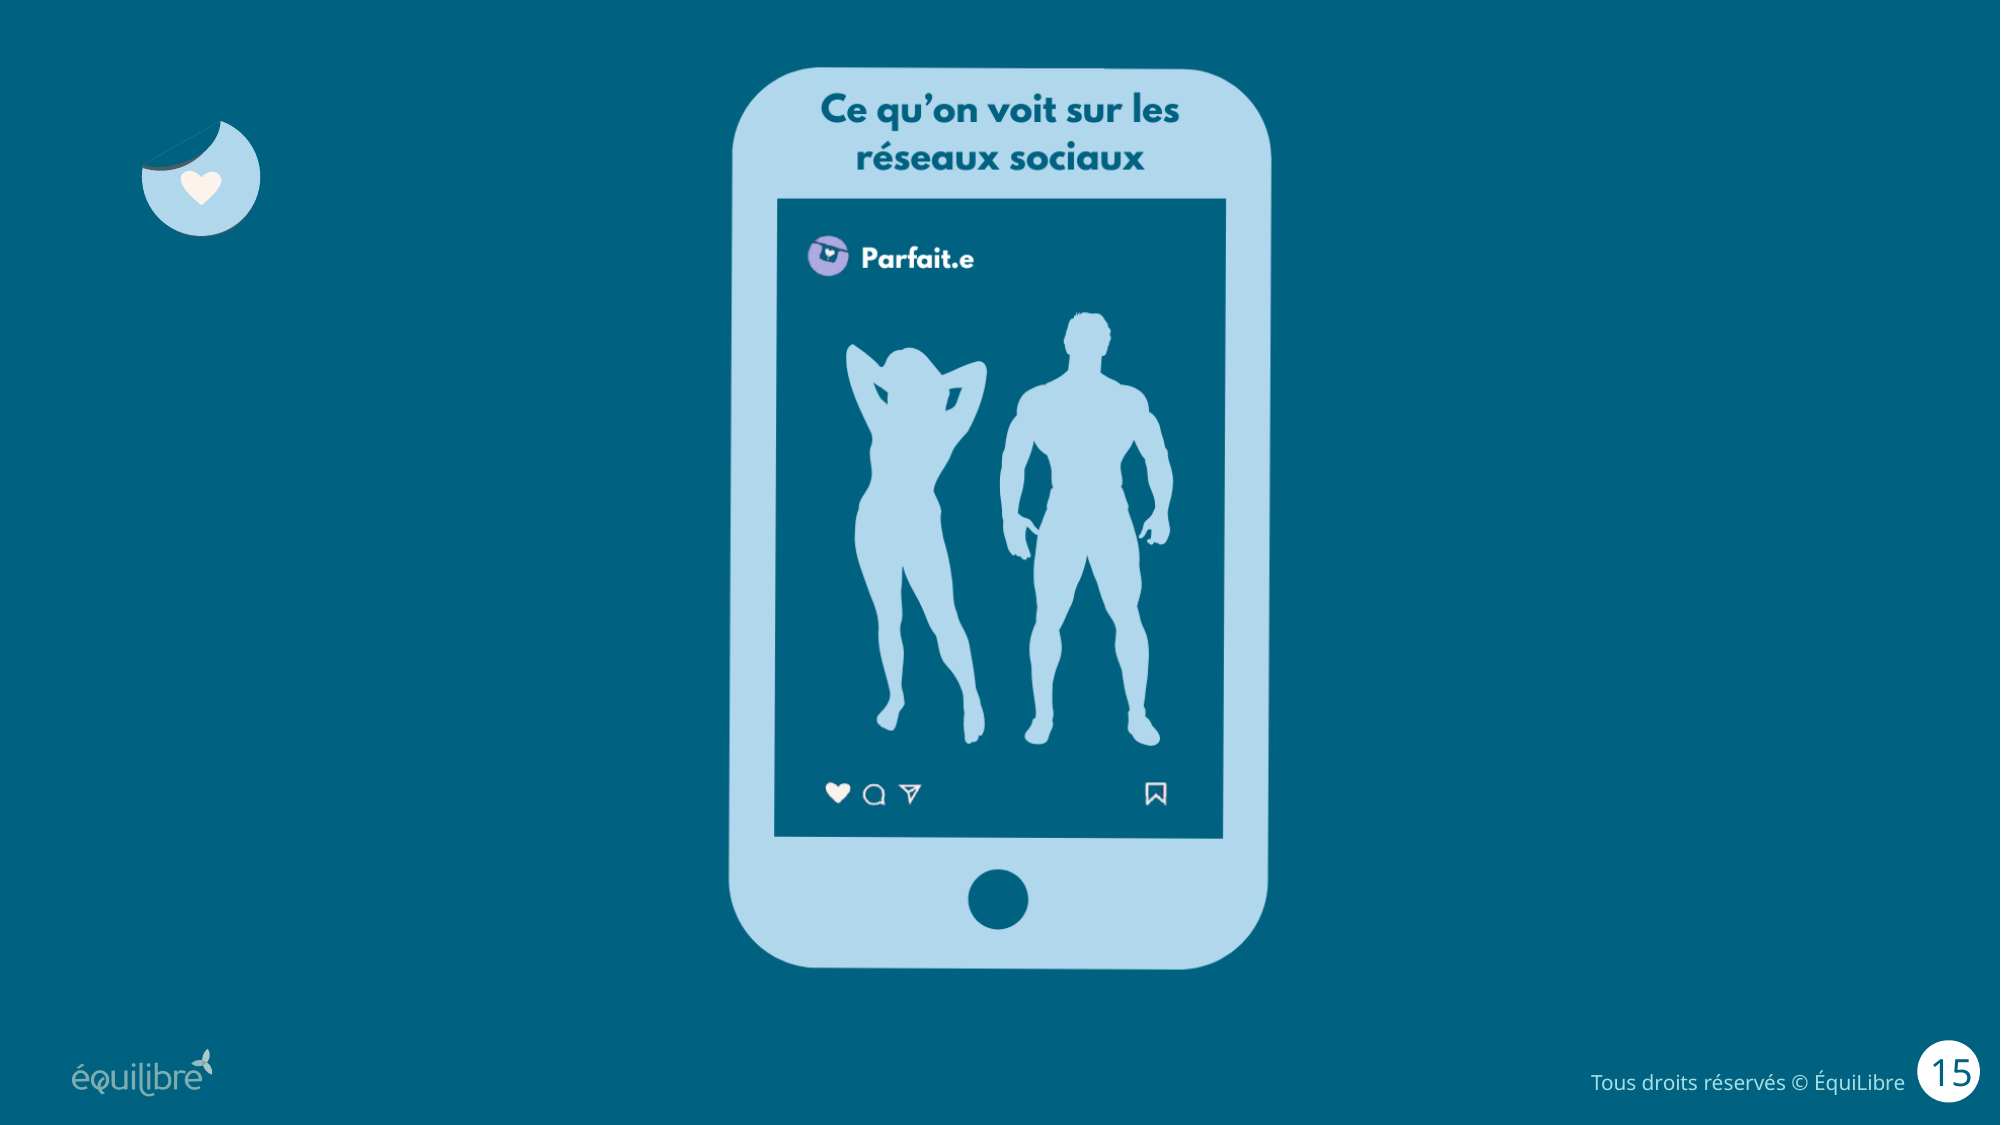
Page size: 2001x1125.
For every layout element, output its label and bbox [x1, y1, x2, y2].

text_box [1915, 1040, 1994, 1103]
picture [729, 68, 1271, 969]
